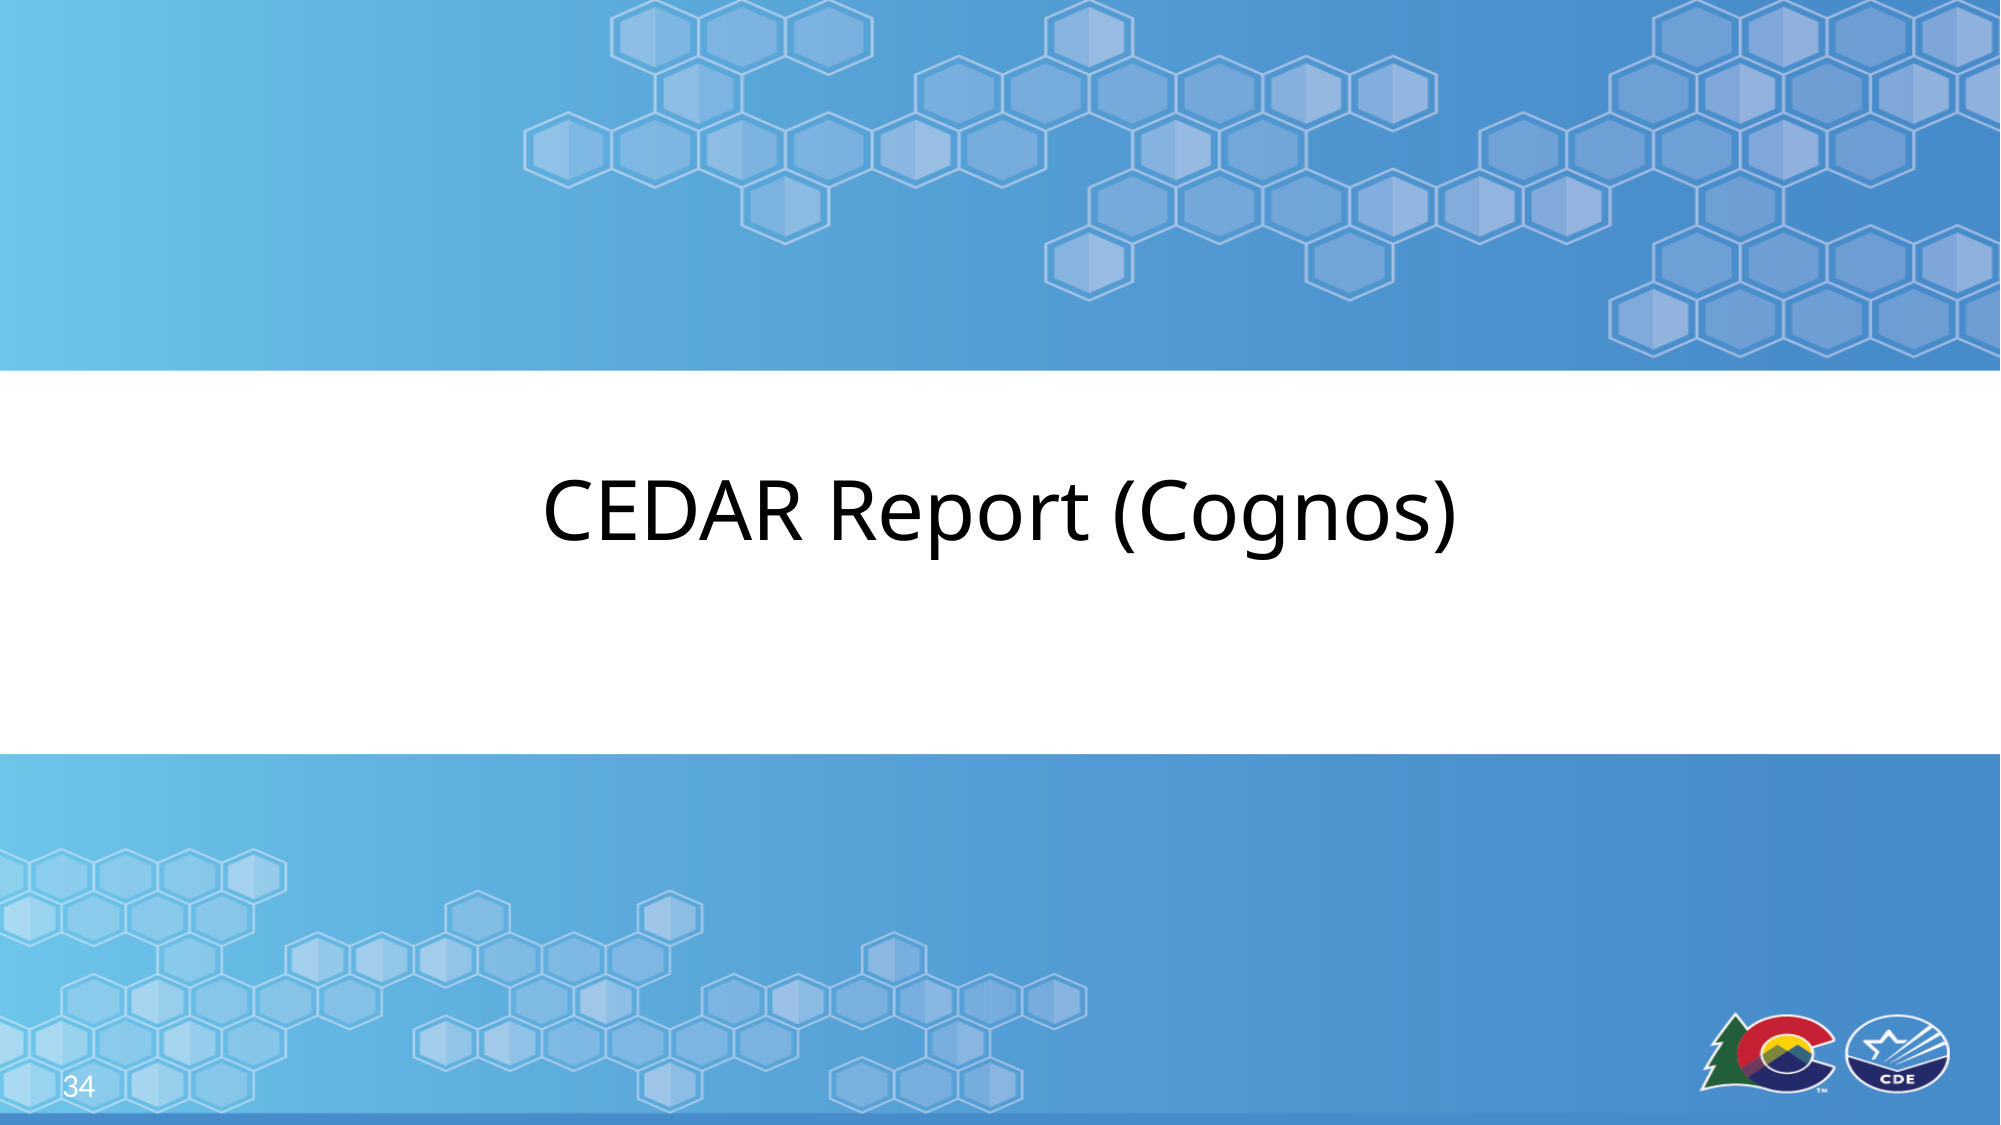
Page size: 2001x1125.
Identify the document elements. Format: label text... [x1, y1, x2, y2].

slide_number 34 [47, 1054, 498, 1115]
title CEDAR Report (Cognos) [0, 370, 2000, 755]
picture [0, 0, 2000, 370]
picture [0, 755, 2000, 1125]
